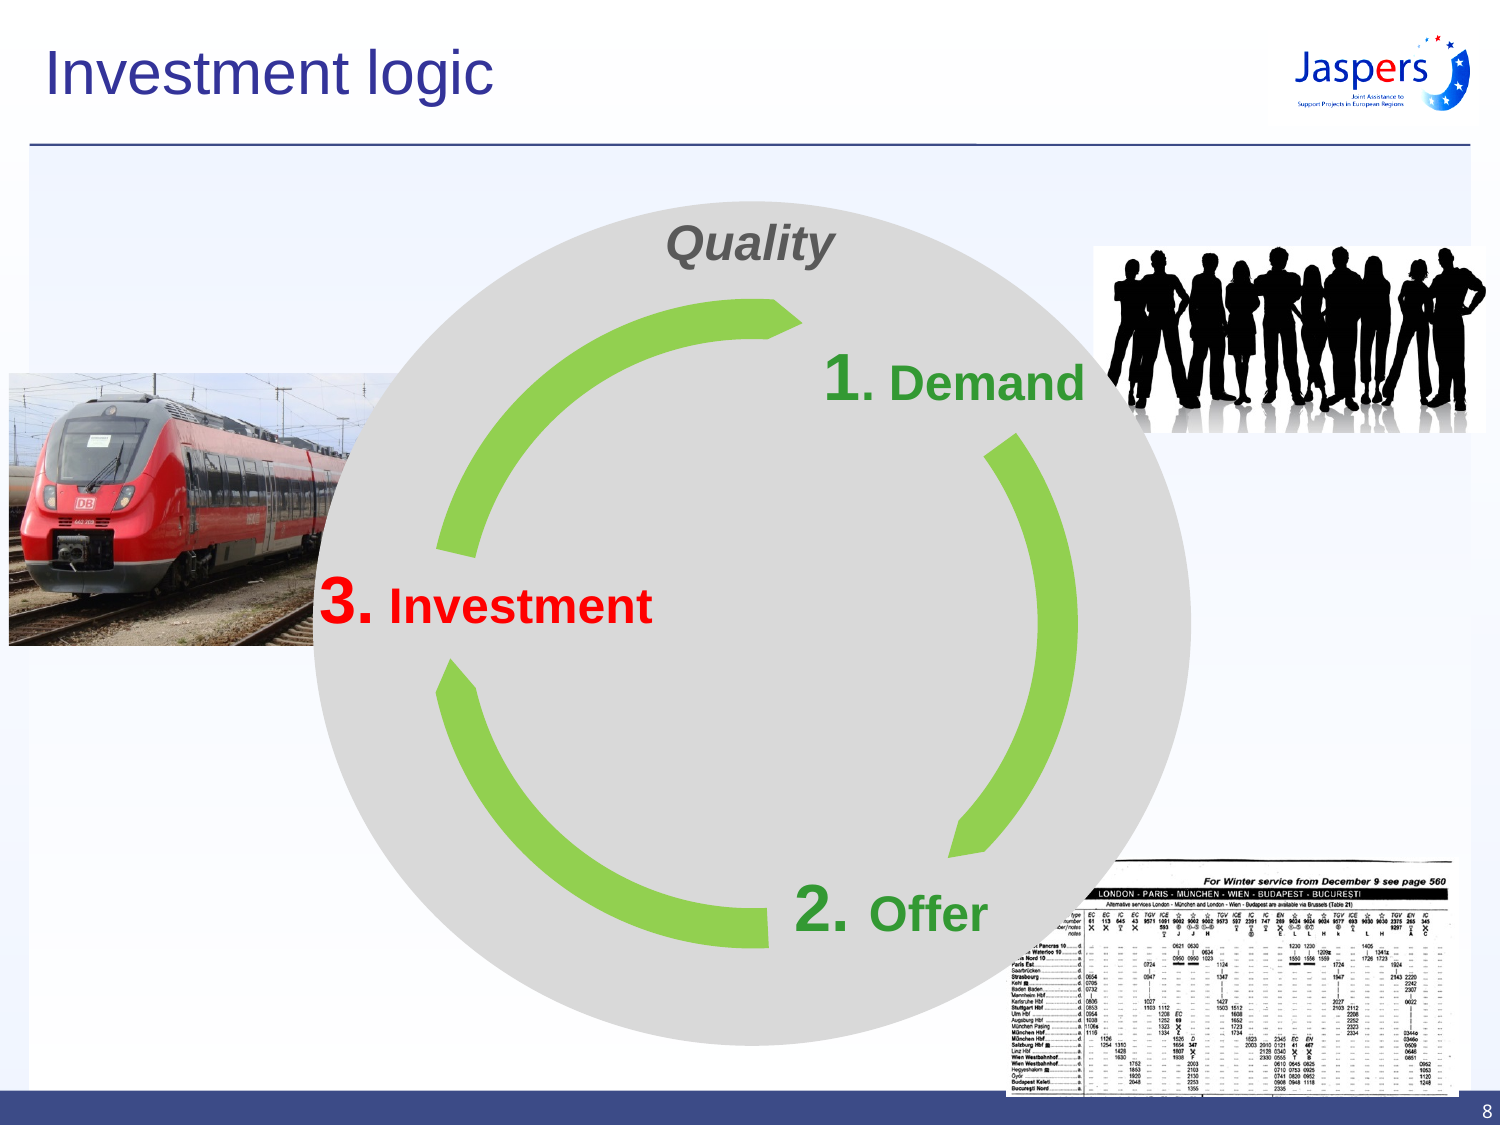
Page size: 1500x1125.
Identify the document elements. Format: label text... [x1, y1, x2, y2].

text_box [312, 201, 1192, 1047]
title Investment logic [29, 19, 1500, 120]
picture [8, 373, 312, 646]
slide_number 8 [1195, 1091, 1500, 1125]
picture [1005, 857, 1459, 1098]
picture [1192, 246, 1487, 433]
